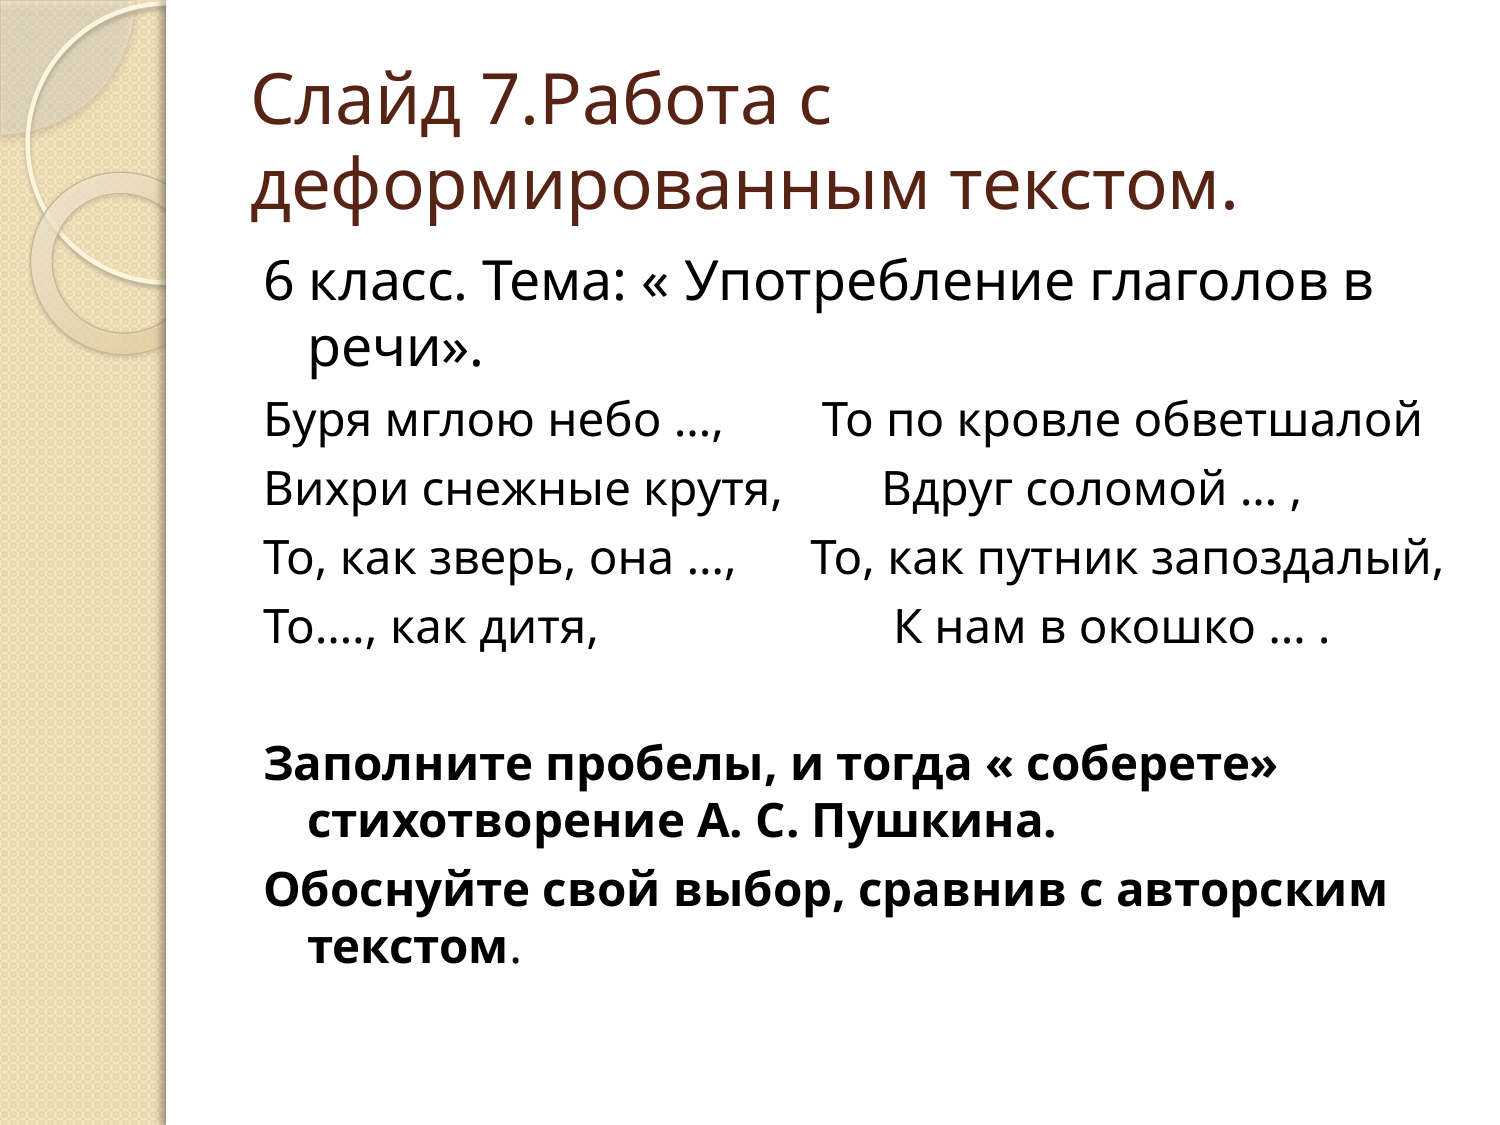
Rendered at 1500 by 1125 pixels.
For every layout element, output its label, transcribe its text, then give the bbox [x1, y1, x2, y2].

title Слайд 7.Работа с деформированным текстом. [235, 45, 1466, 233]
list 6 класс. Тема: « Употребление глаголов в речи». Буря мглою небо …, То по кровле обветшалой Вихри снежные крутя, Вдруг соломой … , То, как зверь, она …, То, как путник запоздалый, То…., как дитя, К нам в окошко … . Заполните пробелы, и тогда « соберете» стихотворение А. С. Пушкина. Обоснуйте свой выбор, сравнив с авторским текстом. [235, 237, 1466, 1025]
